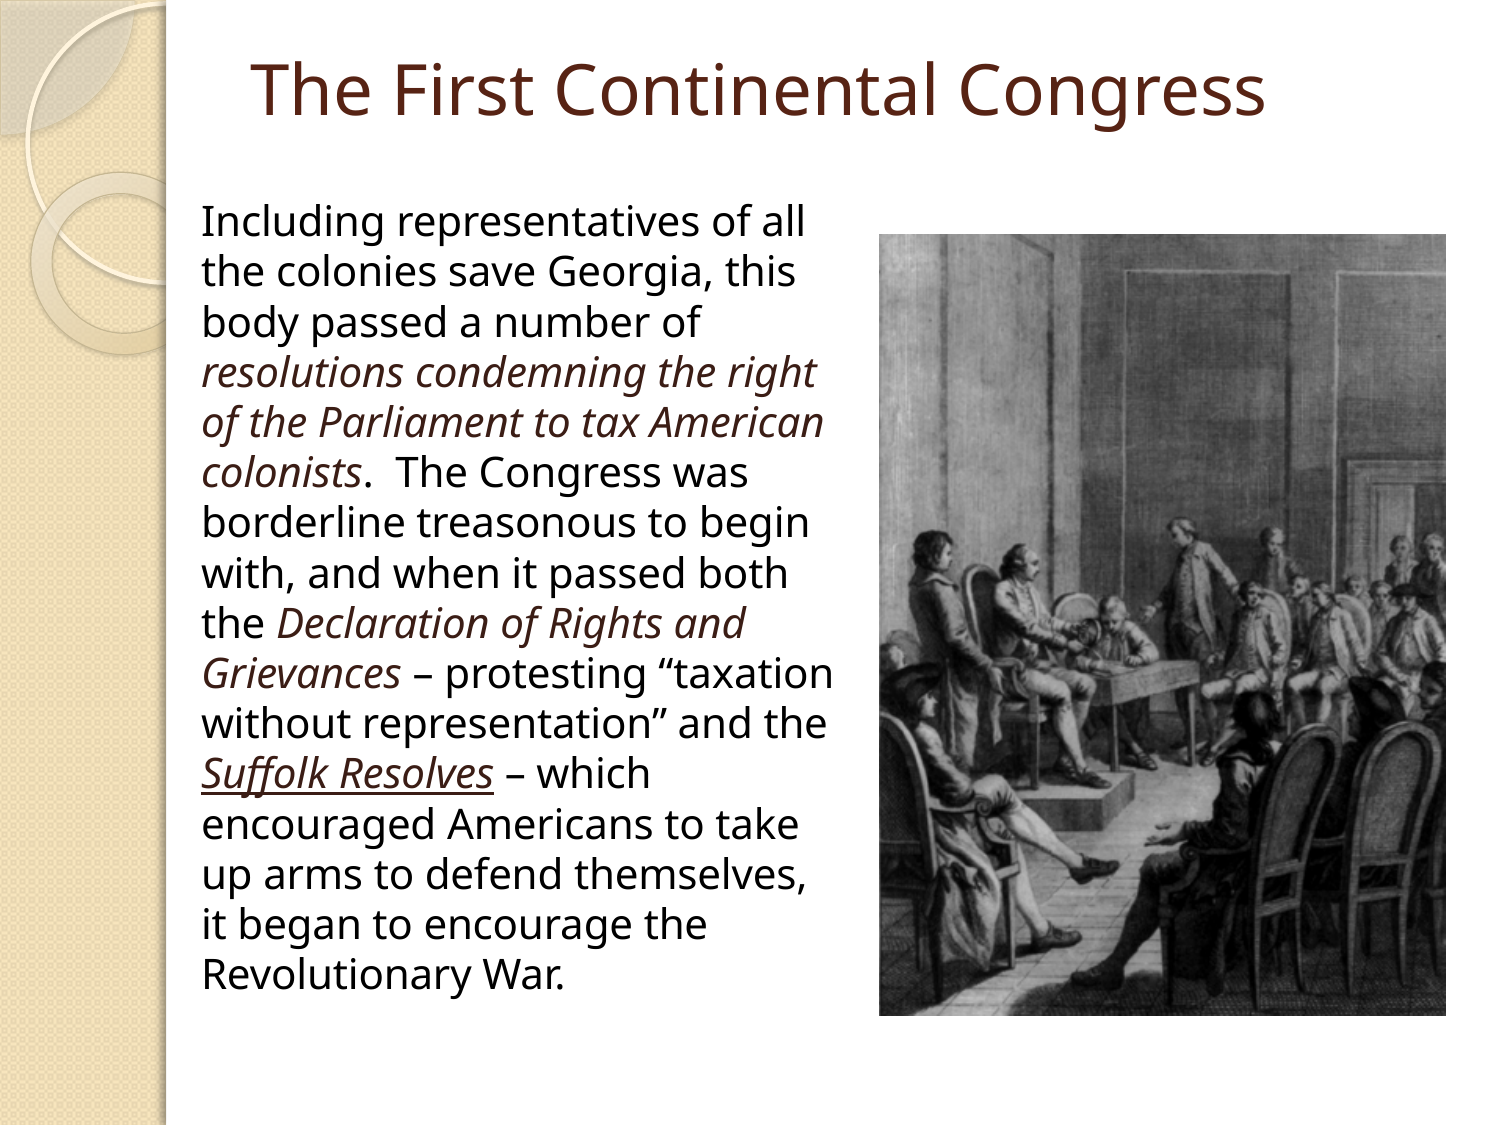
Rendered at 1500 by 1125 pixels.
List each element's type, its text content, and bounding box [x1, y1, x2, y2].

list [879, 234, 1446, 1016]
title The First Continental Congress [235, 12, 1466, 163]
list Including representatives of all the colonies save Georgia, this body passed a number of resolutions condemning the right of the Parliament to tax American colonists. The Congress was borderline treasonous to begin with, and when it passed both the Declaration of Rights and Grievances – protesting “taxation without representation” and the Suffolk Resolves – which encouraged Americans to take up arms to defend themselves, it began to encourage the Revolutionary War. [174, 187, 850, 1100]
